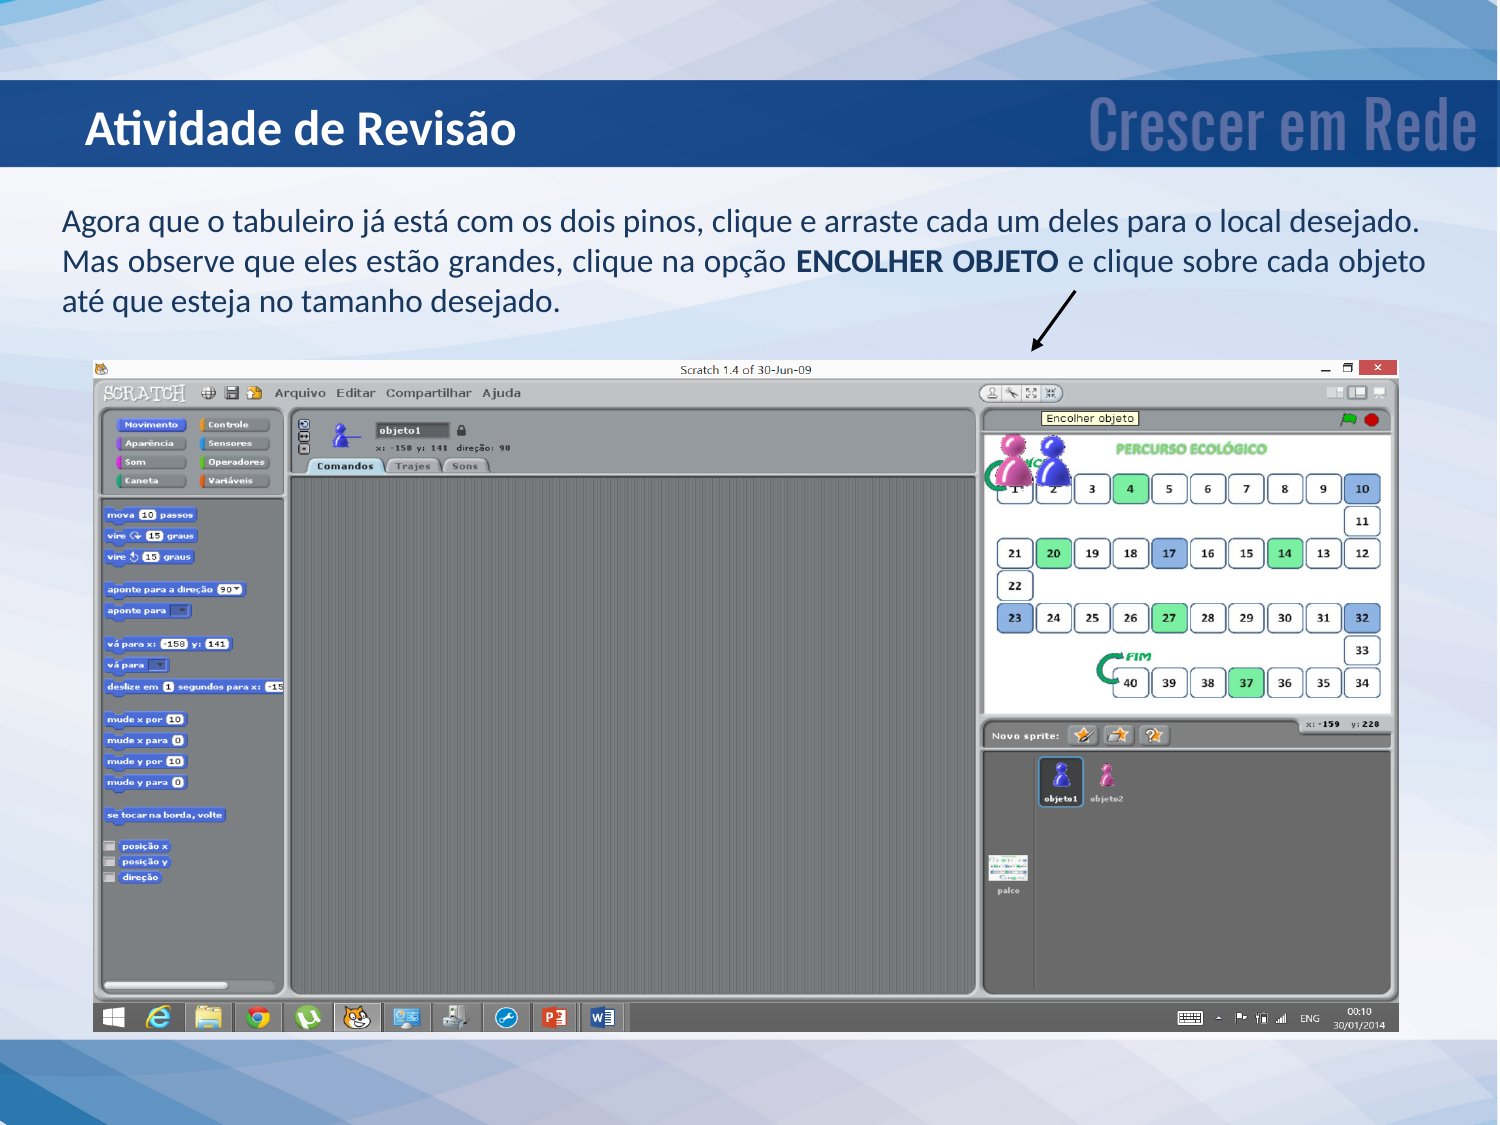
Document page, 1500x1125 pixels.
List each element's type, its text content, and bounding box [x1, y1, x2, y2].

text_box Atividade de Revisão [70, 88, 1430, 163]
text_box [1022, 298, 1084, 344]
text_box Agora que o tabuleiro já está com os dois pinos, clique e arraste cada um deles para o local desejado. Mas observe que eles estão grandes, clique na opção ENCOLHER OBJETO e clique sobre cada objeto até que esteja no tamanho desejado. [46, 191, 1442, 327]
picture [0, 0, 1500, 1125]
